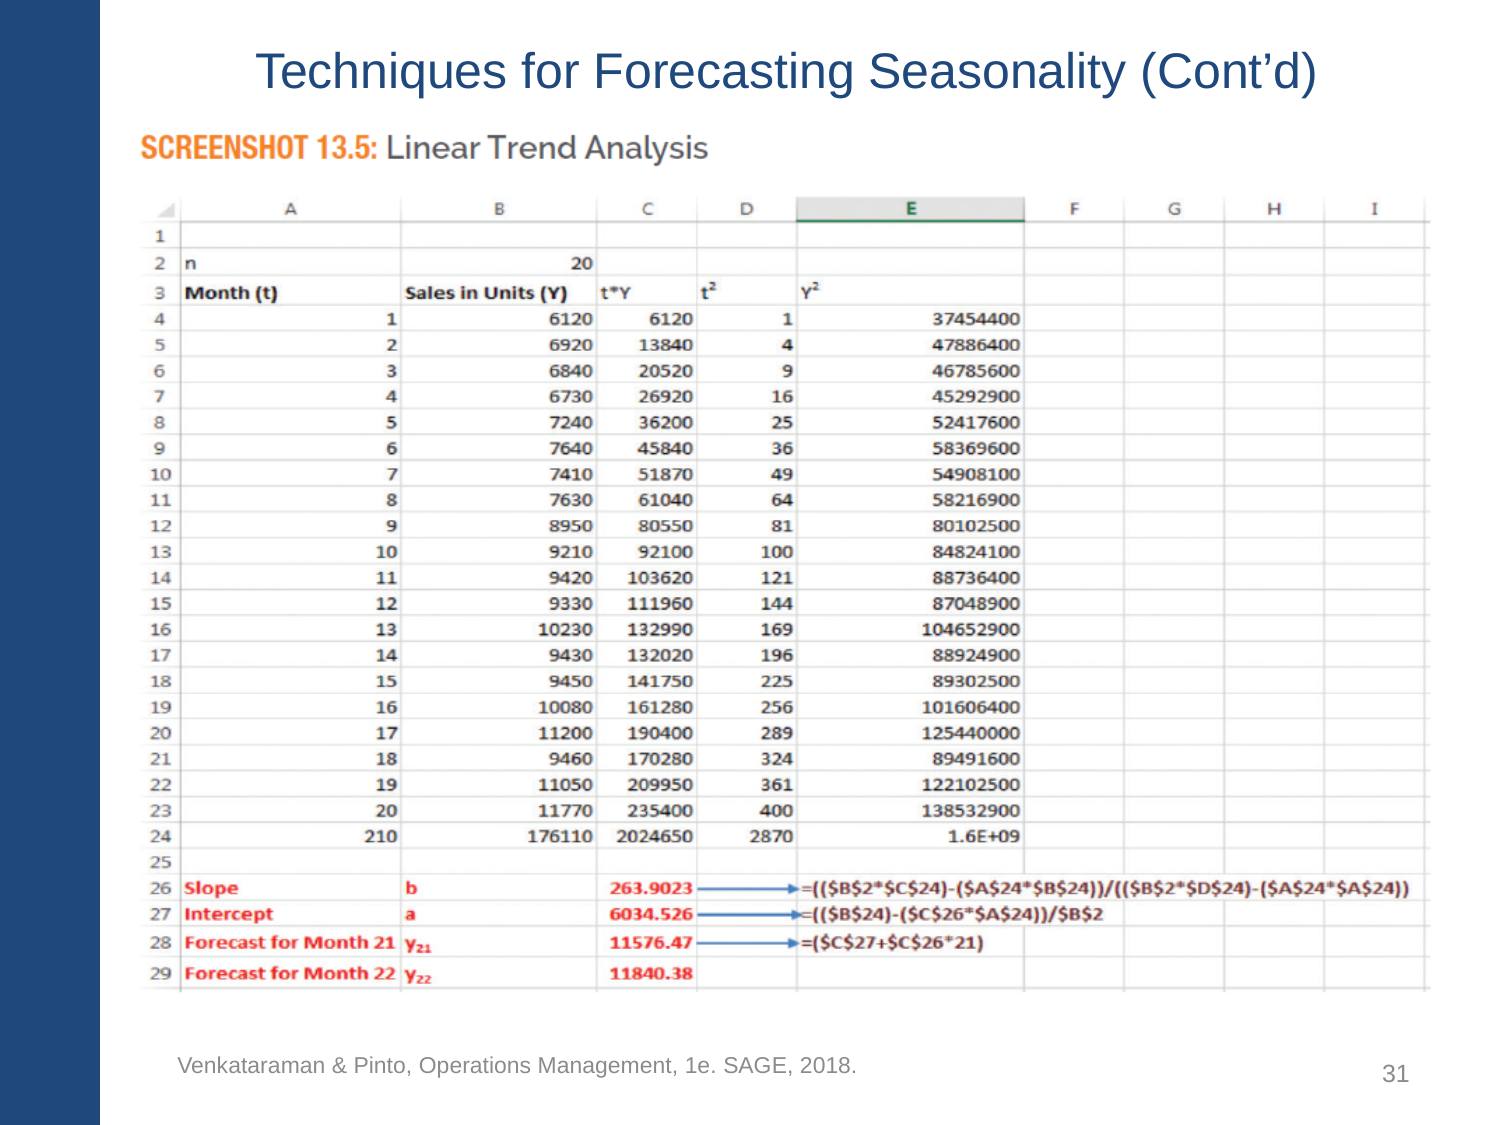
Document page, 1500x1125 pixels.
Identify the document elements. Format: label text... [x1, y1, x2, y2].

picture [137, 124, 1468, 1033]
footer Venkataraman & Pinto, Operations Management, 1e. SAGE, 2018. [162, 1042, 1313, 1103]
title Techniques for Forecasting Seasonality (Cont’d) [155, 0, 1419, 123]
slide_number 31 [1350, 1042, 1425, 1103]
